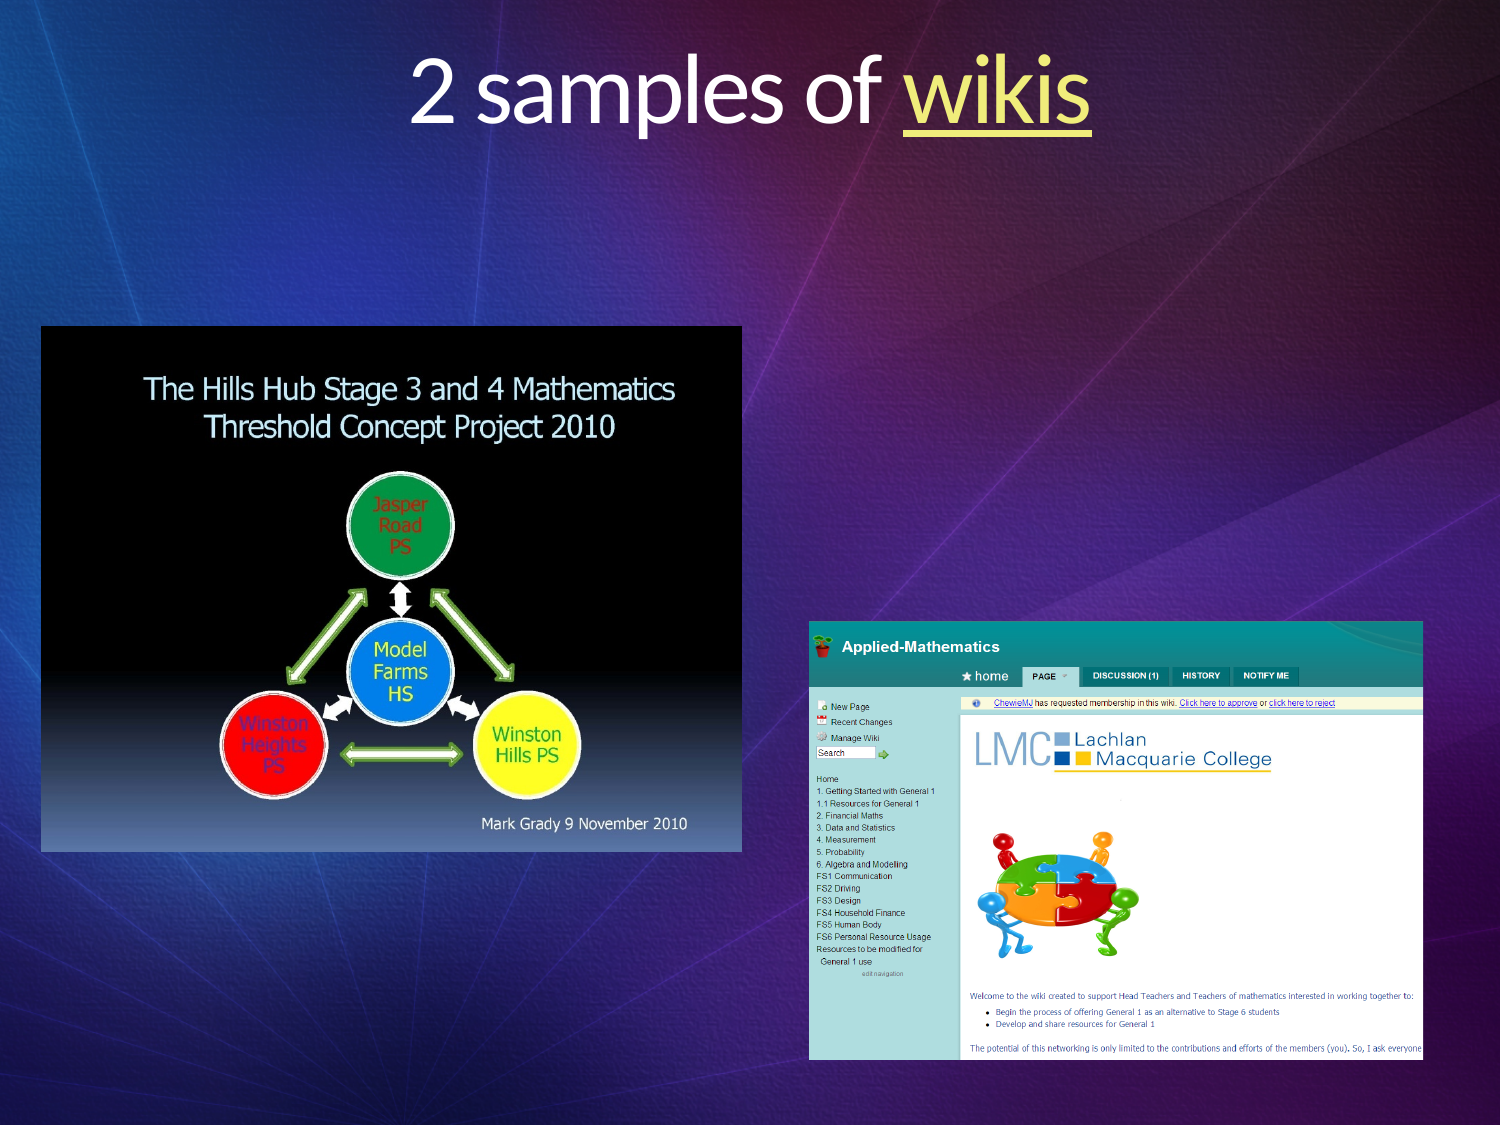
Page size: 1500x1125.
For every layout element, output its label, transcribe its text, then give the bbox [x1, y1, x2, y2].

picture [0, 0, 1500, 1125]
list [41, 325, 742, 852]
title 2 samples of wikis [62, 37, 1438, 147]
